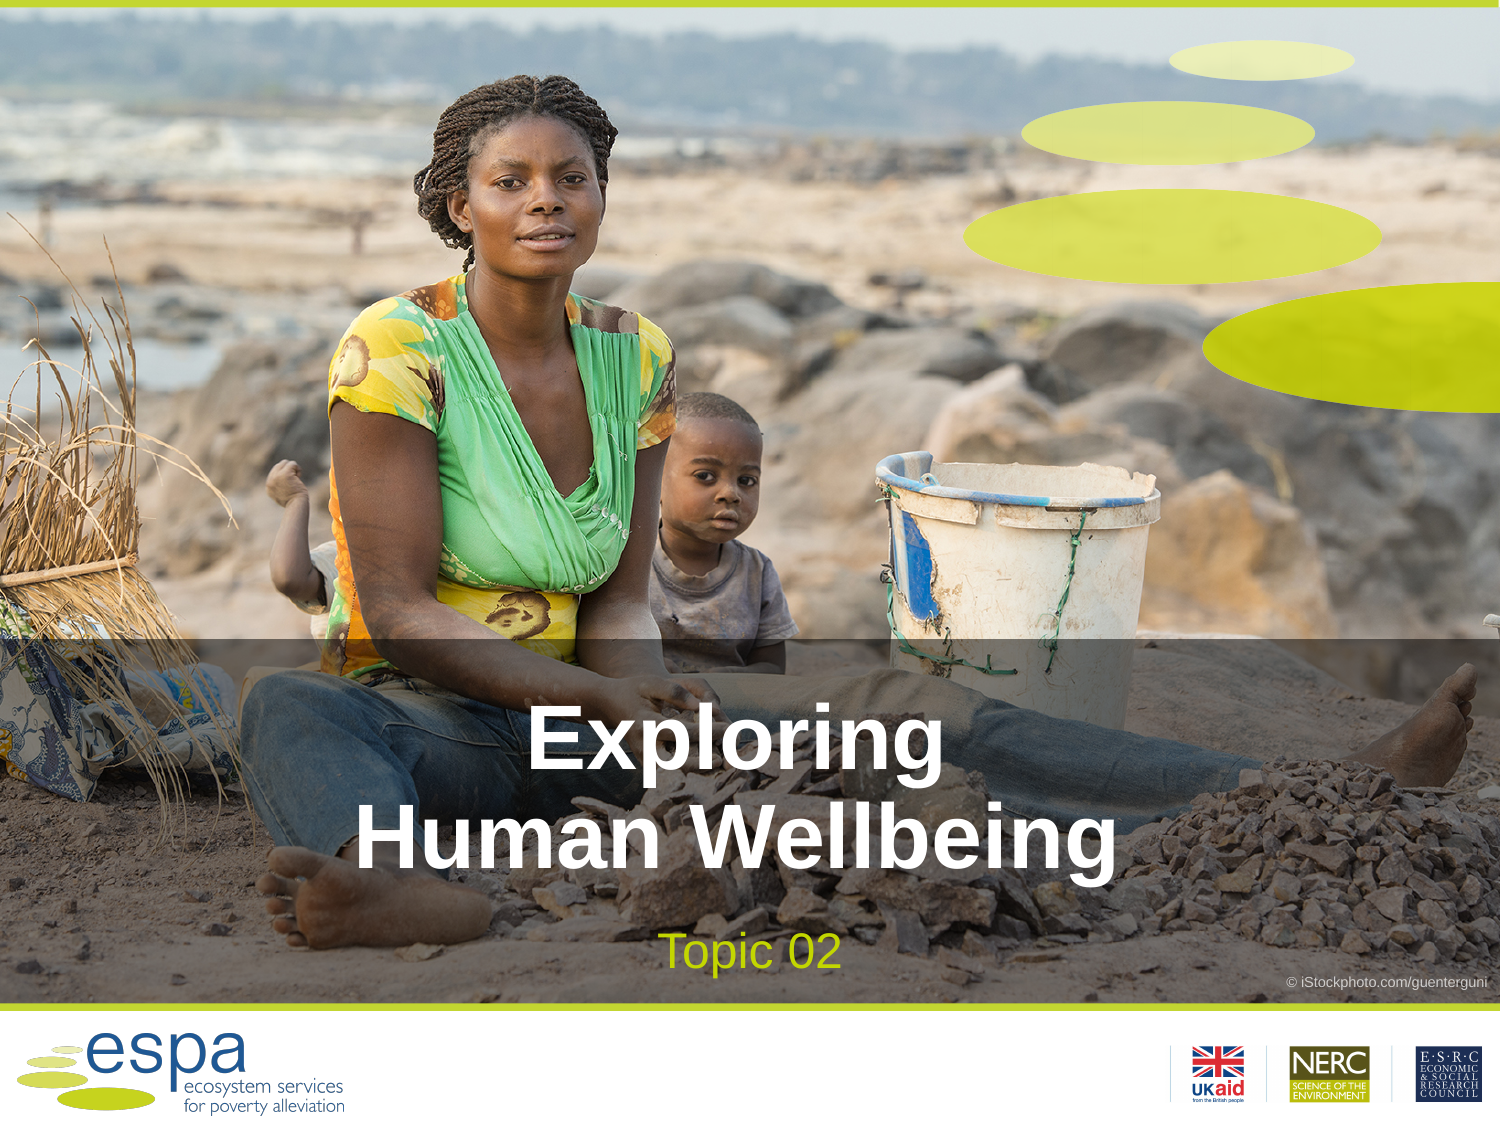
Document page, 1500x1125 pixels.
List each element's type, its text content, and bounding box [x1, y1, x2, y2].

picture [1313, 1045, 1483, 1103]
picture [1313, 998, 1500, 1003]
picture [0, 7, 1500, 1003]
text_box © iStockphoto.com/guenterguni [1207, 965, 1500, 998]
subtitle Topic 02 [187, 910, 1313, 1125]
title Exploring Human Wellbeing [112, 504, 1388, 896]
picture [17, 1033, 187, 1116]
